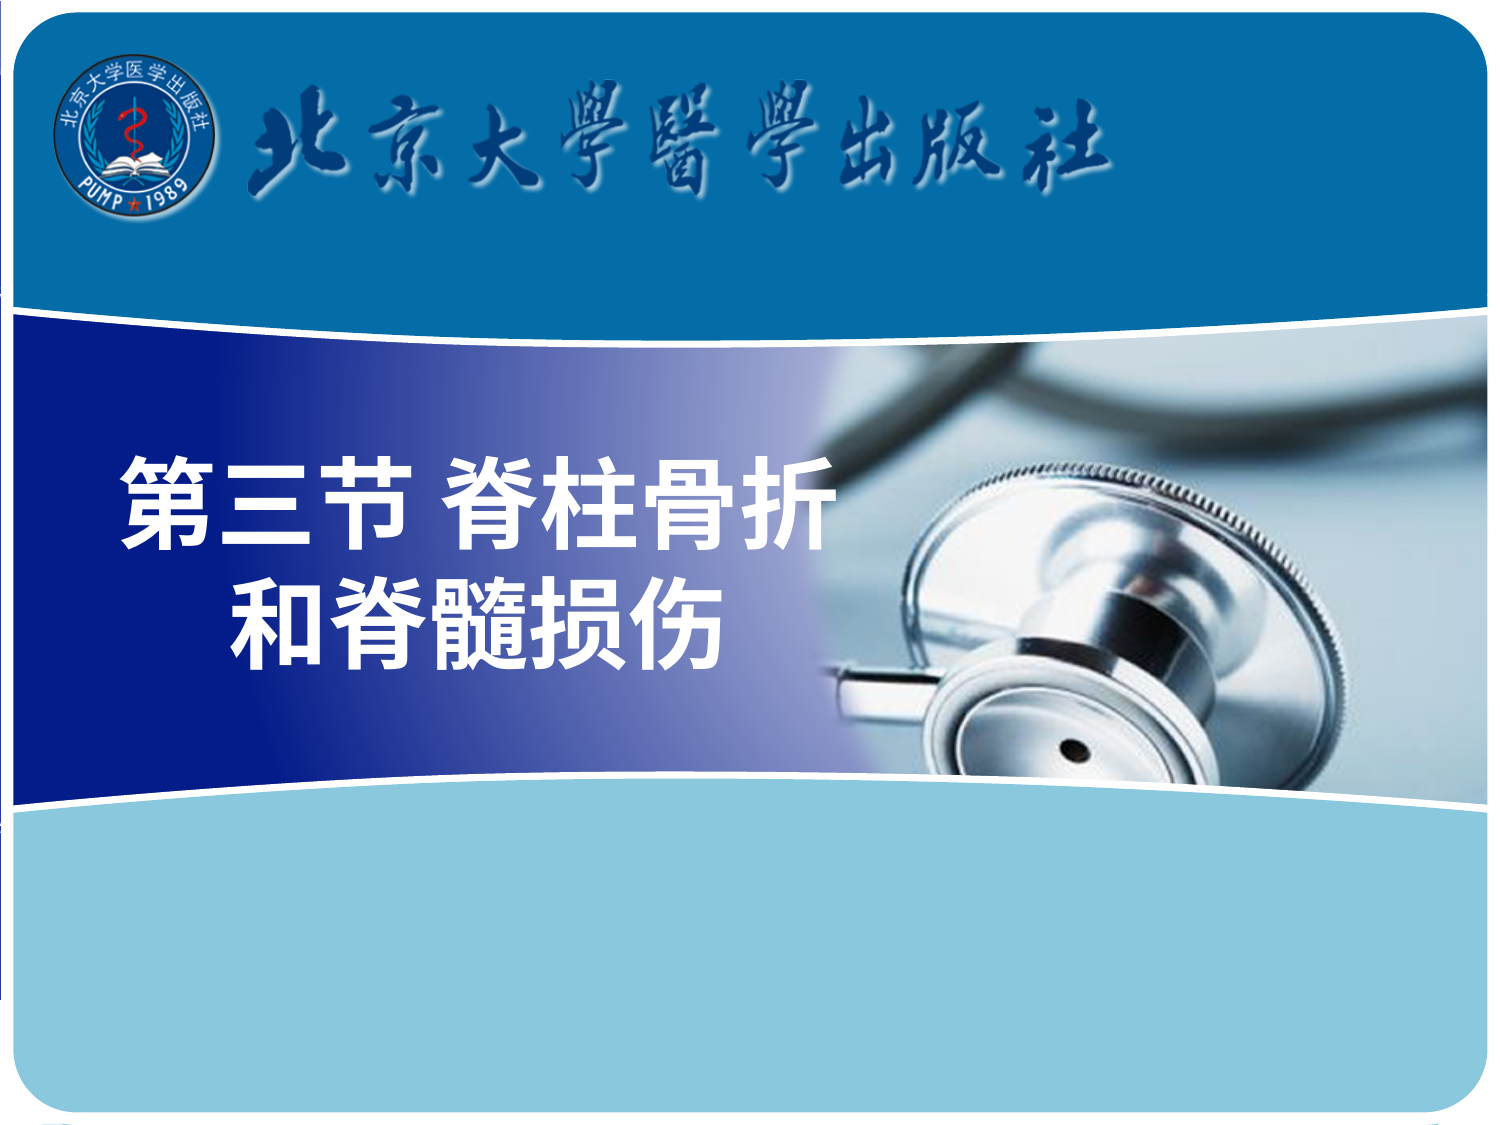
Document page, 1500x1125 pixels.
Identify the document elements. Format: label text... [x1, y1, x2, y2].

title 第三节 脊柱骨折和脊髓损伤 [52, 373, 904, 749]
picture [53, 54, 1117, 225]
picture [14, 315, 1487, 805]
